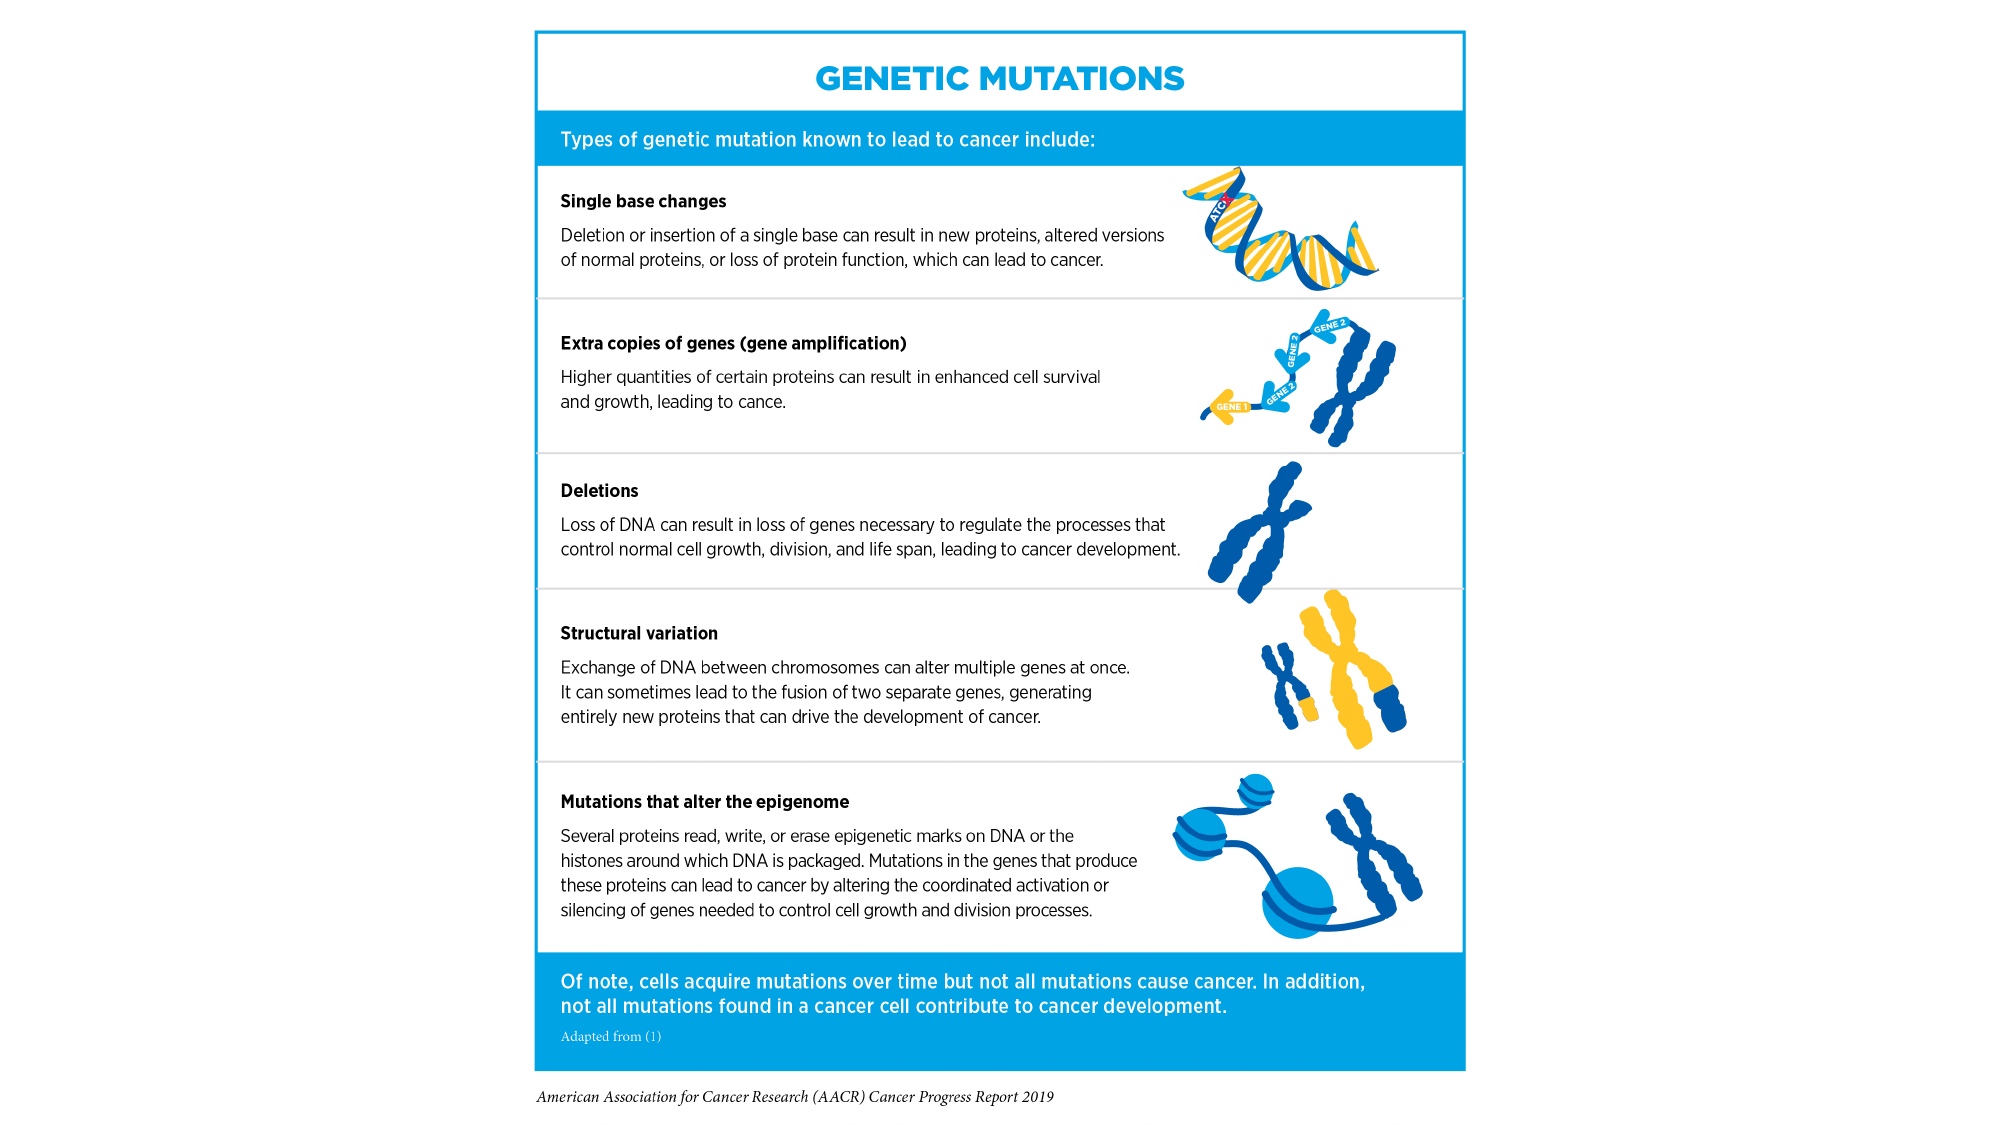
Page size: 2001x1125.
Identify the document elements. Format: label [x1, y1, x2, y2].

picture [505, 0, 1495, 1125]
